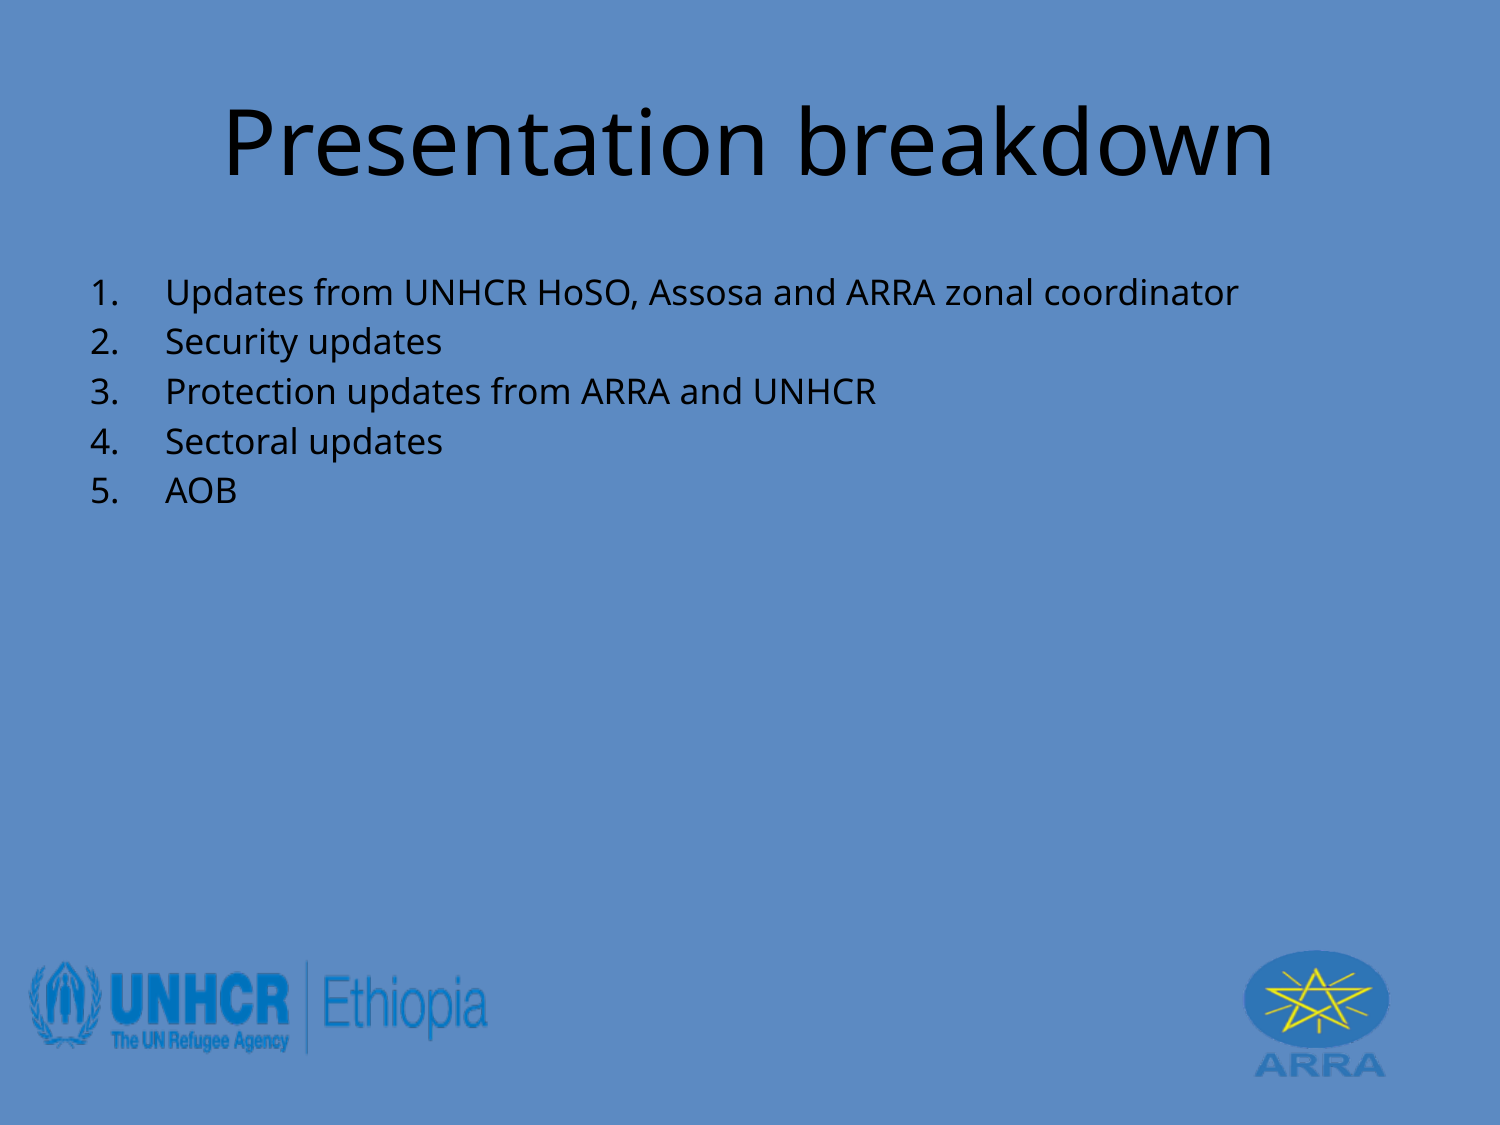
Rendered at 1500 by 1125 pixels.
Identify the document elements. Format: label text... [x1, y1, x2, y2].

title Presentation breakdown [75, 45, 1425, 233]
picture [1224, 949, 1413, 1104]
list Updates from UNHCR HoSO, Assosa and ARRA zonal coordinator Security updates Protection updates from ARRA and UNHCR Sectoral updates AOB [75, 262, 1425, 1005]
picture [0, 912, 488, 1104]
